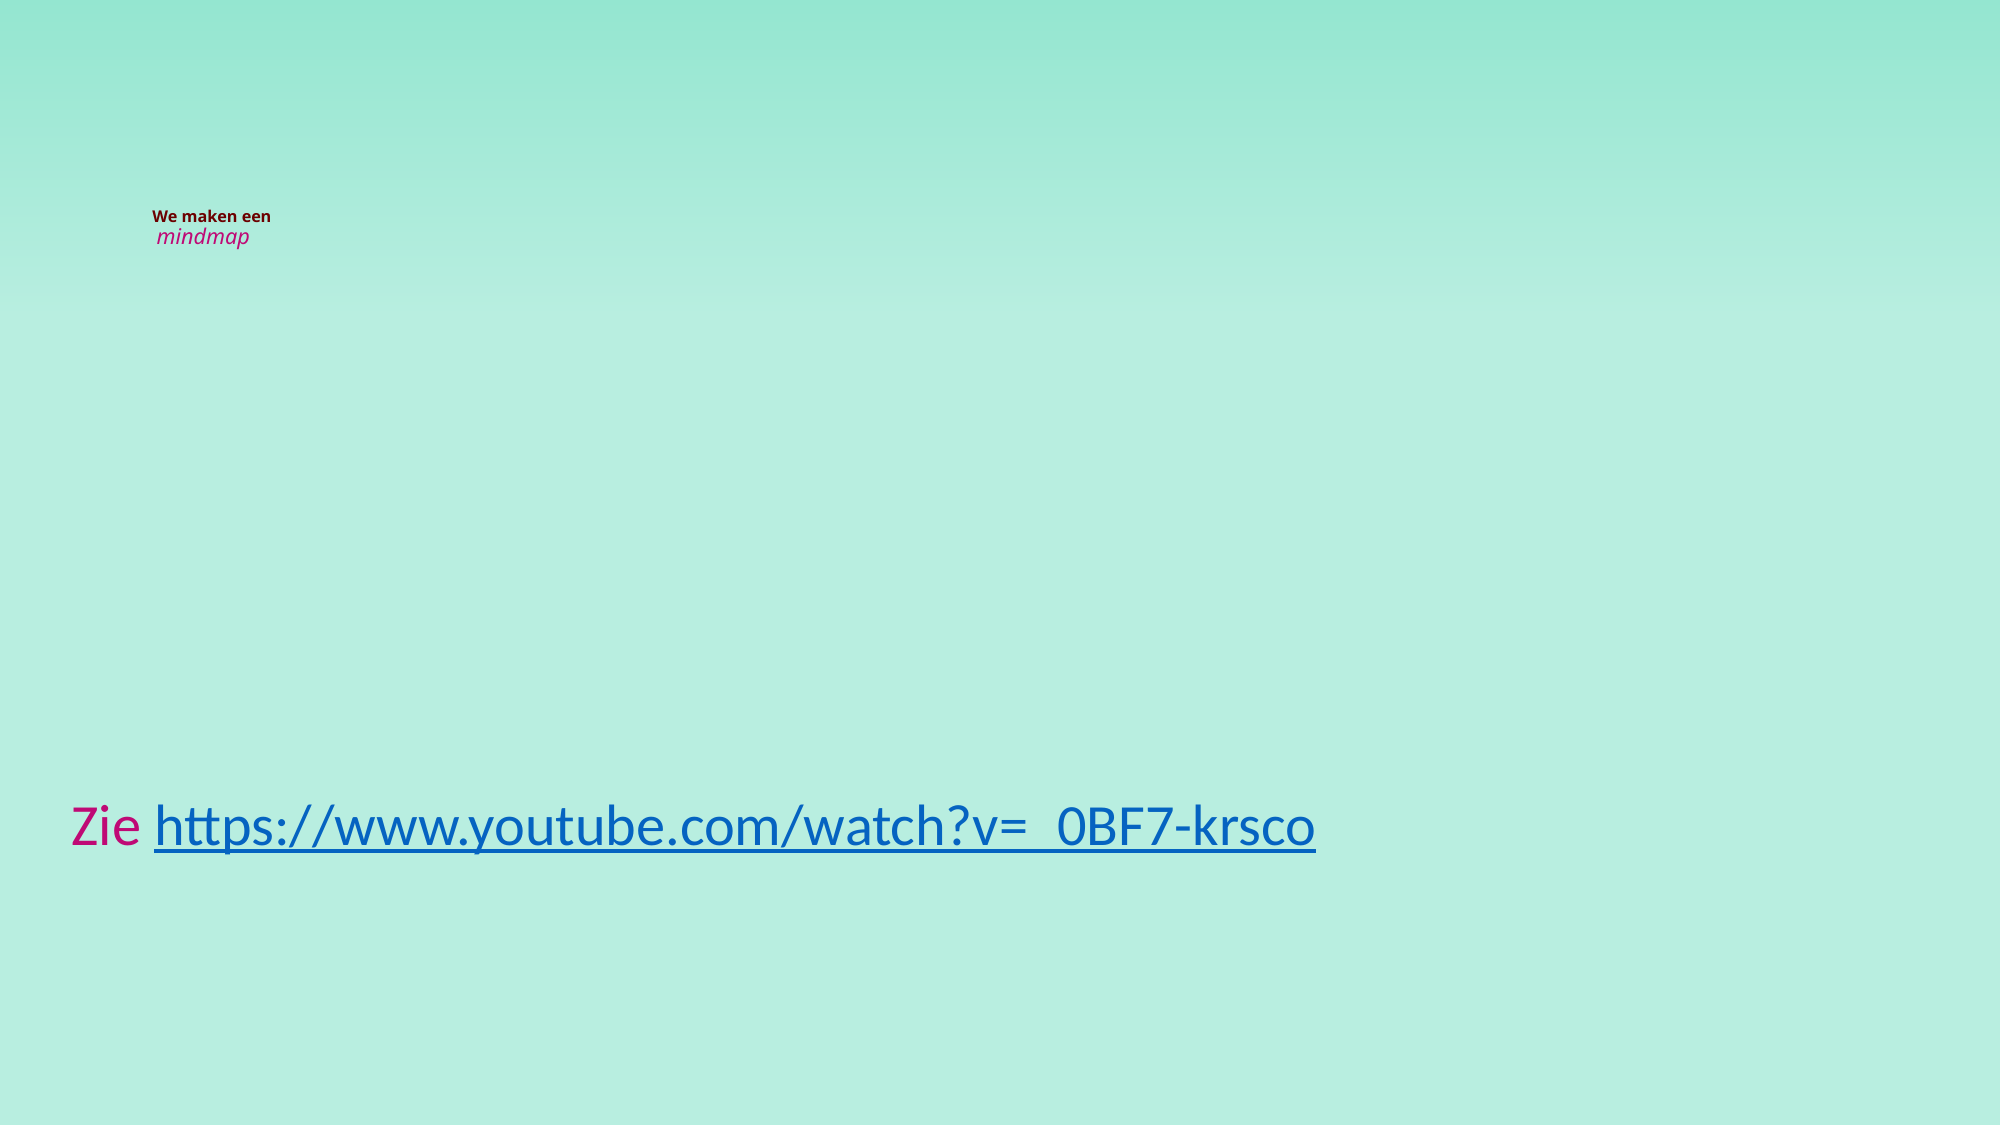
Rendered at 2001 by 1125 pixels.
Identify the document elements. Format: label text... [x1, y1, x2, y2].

list Zie https://www.youtube.com/watch?v=_0BF7-krsco [56, 194, 1782, 909]
title We maken een mindmap [137, 59, 1863, 278]
